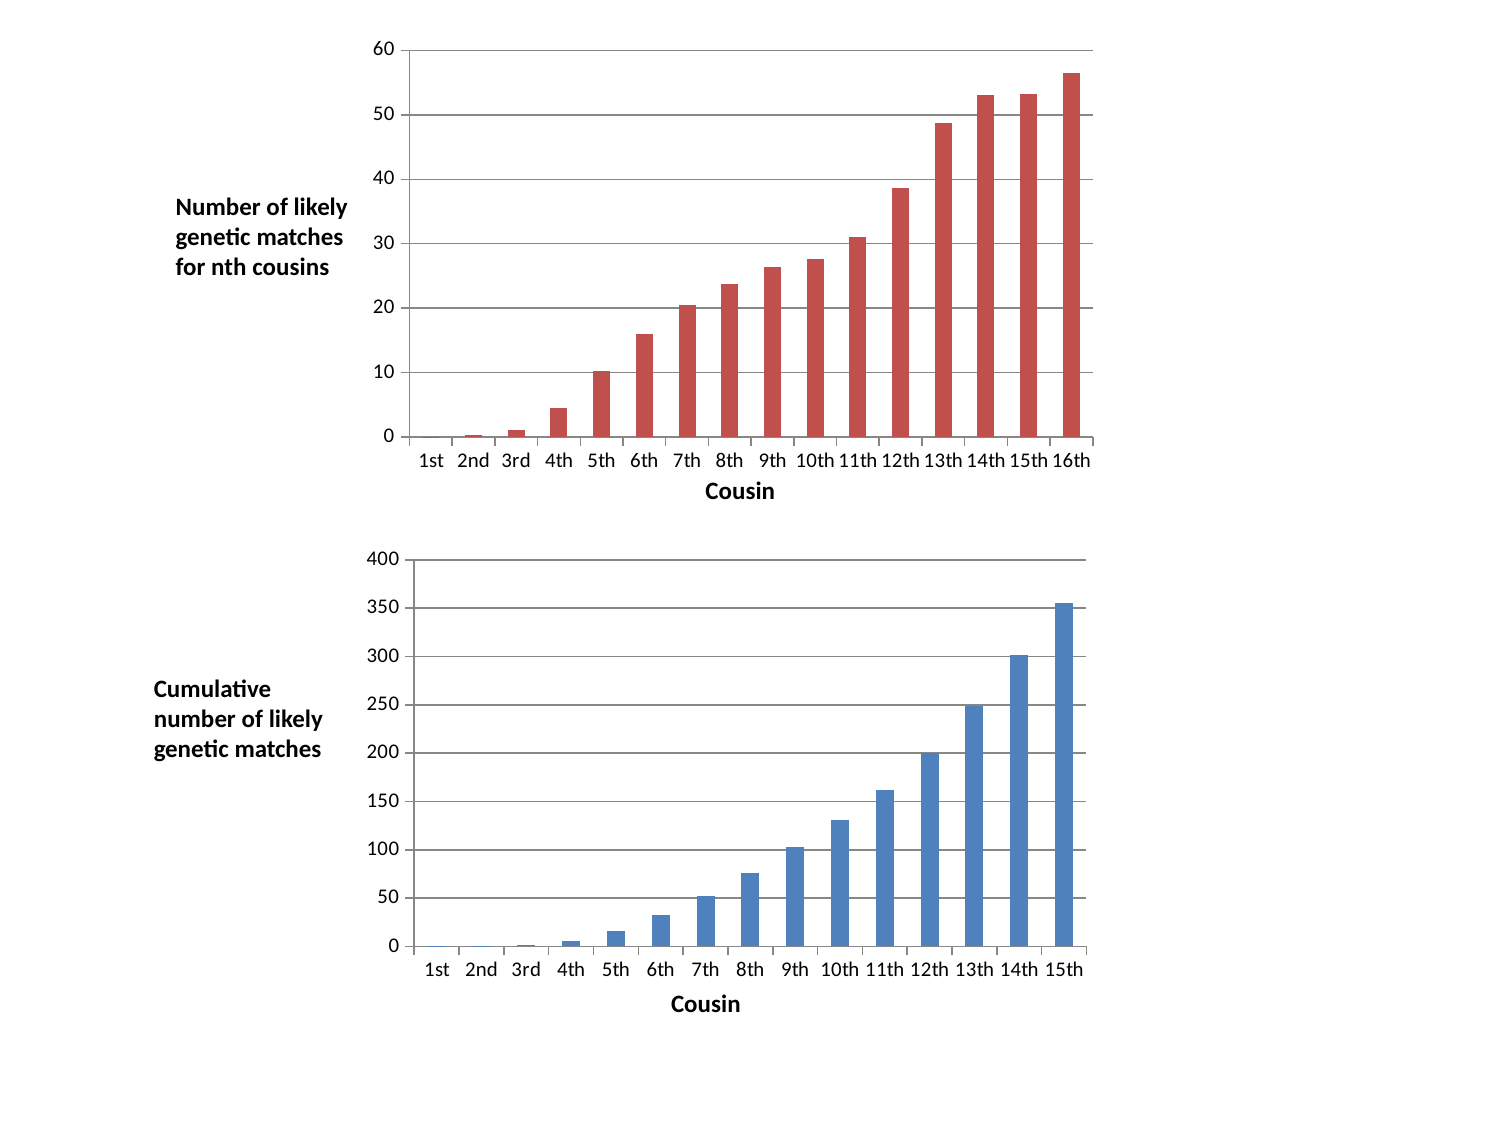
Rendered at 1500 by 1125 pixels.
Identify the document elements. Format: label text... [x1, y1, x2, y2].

text_box Cumulative number of likely genetic matches [139, 665, 344, 771]
text_box Cousin [690, 491, 896, 512]
text_box Number of likely genetic matches for nth cousins [160, 182, 352, 288]
text_box Cousin [656, 1000, 861, 1025]
chart [351, 540, 1102, 991]
chart [357, 30, 1108, 482]
